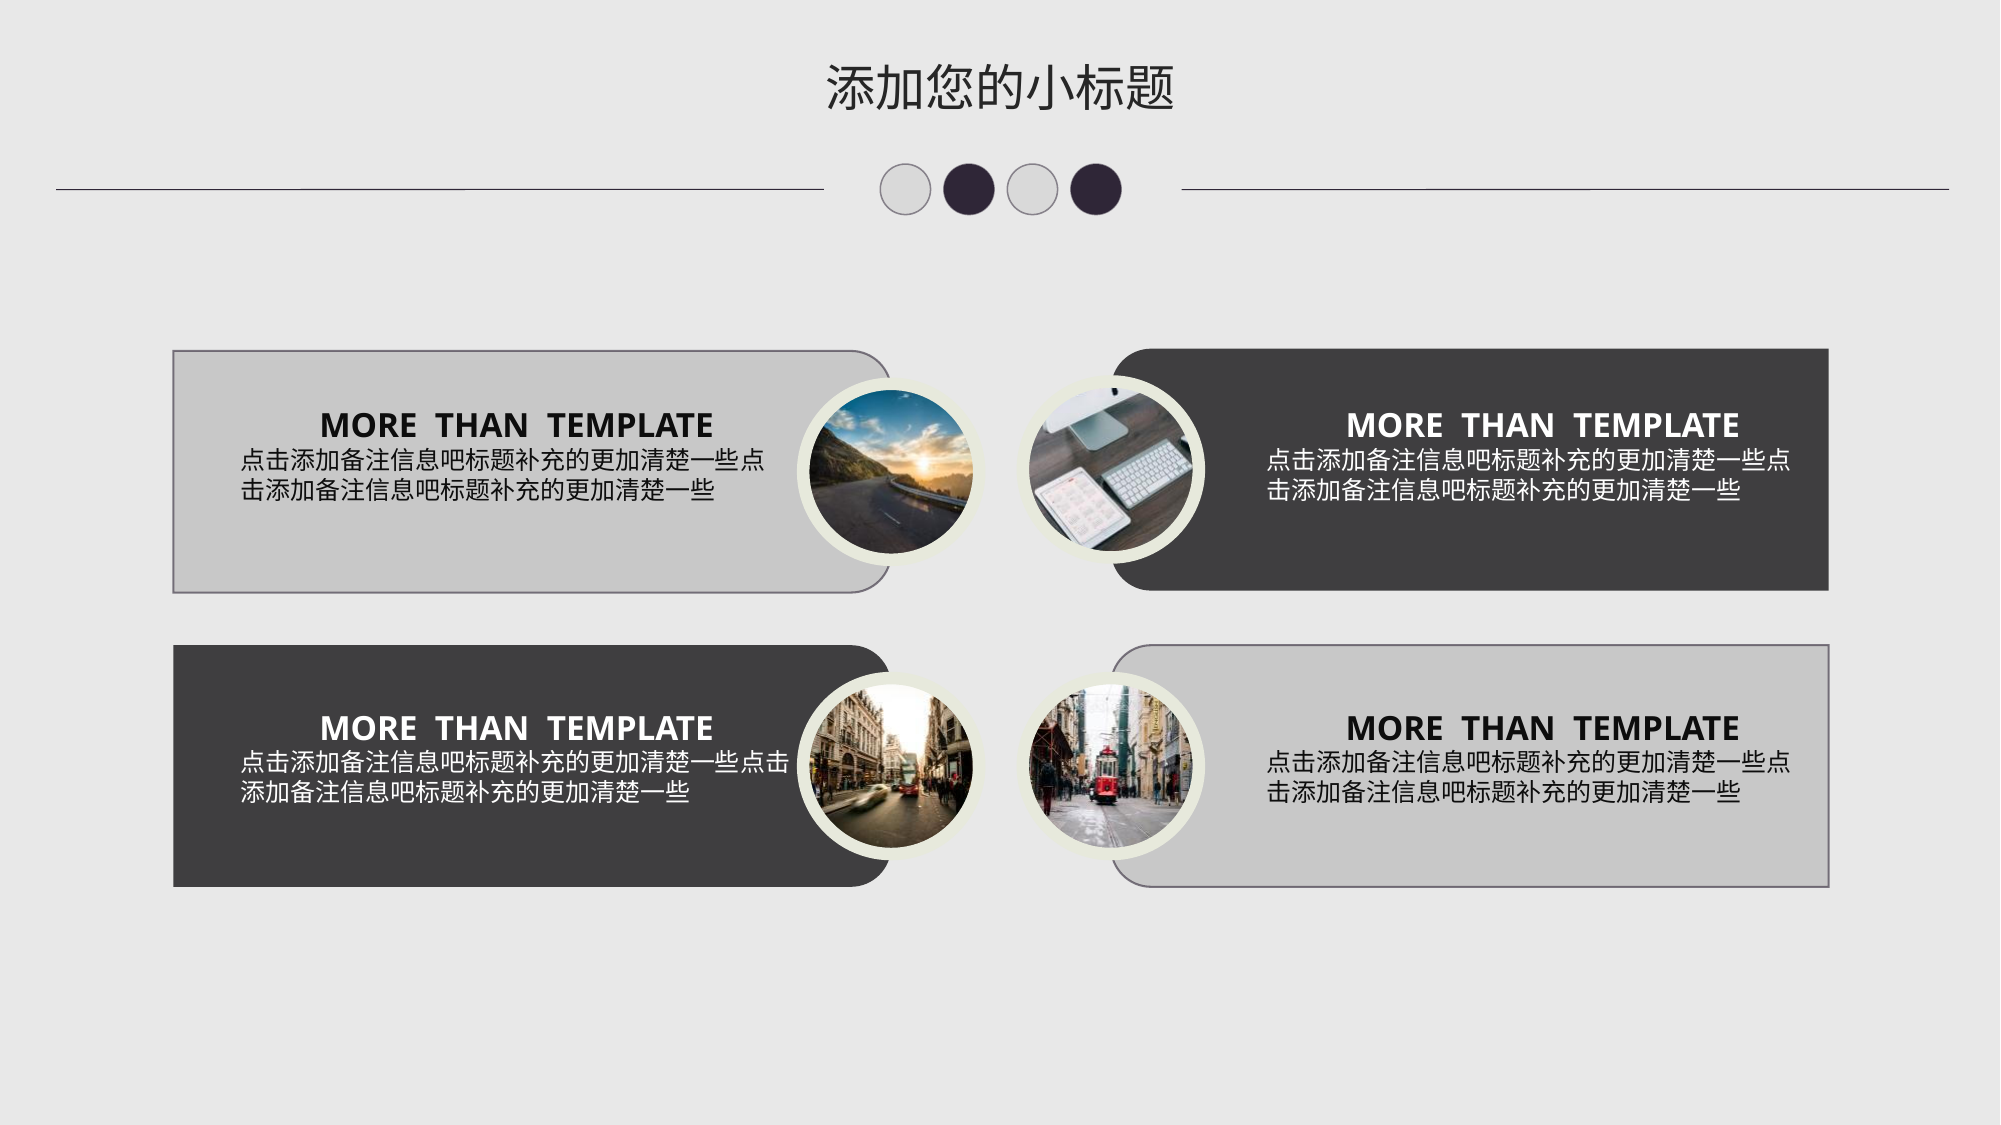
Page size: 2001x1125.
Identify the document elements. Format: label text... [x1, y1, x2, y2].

text_box [173, 350, 891, 593]
text_box [1111, 645, 1829, 887]
text_box MORE THAN TEMPLATE 点击添加备注信息吧标题补充的更加清楚一些点击添加备注信息吧标题补充的更加清楚一些 [1252, 699, 1829, 954]
text_box [803, 383, 980, 560]
text_box [1111, 348, 1829, 591]
text_box MORE THAN TEMPLATE 点击添加备注信息吧标题补充的更加清楚一些点击添加备注信息吧标题补充的更加清楚一些 [225, 699, 809, 924]
text_box 添加您的小标题 [810, 49, 1190, 124]
text_box MORE THAN TEMPLATE 点击添加备注信息吧标题补充的更加清楚一些点击添加备注信息吧标题补充的更加清楚一些 [225, 396, 783, 652]
text_box [1022, 381, 1199, 558]
text_box MORE THAN TEMPLATE 点击添加备注信息吧标题补充的更加清楚一些点击添加备注信息吧标题补充的更加清楚一些 [1252, 396, 1829, 652]
text_box [1022, 678, 1199, 855]
text_box [809, 678, 980, 855]
text_box [173, 645, 891, 887]
